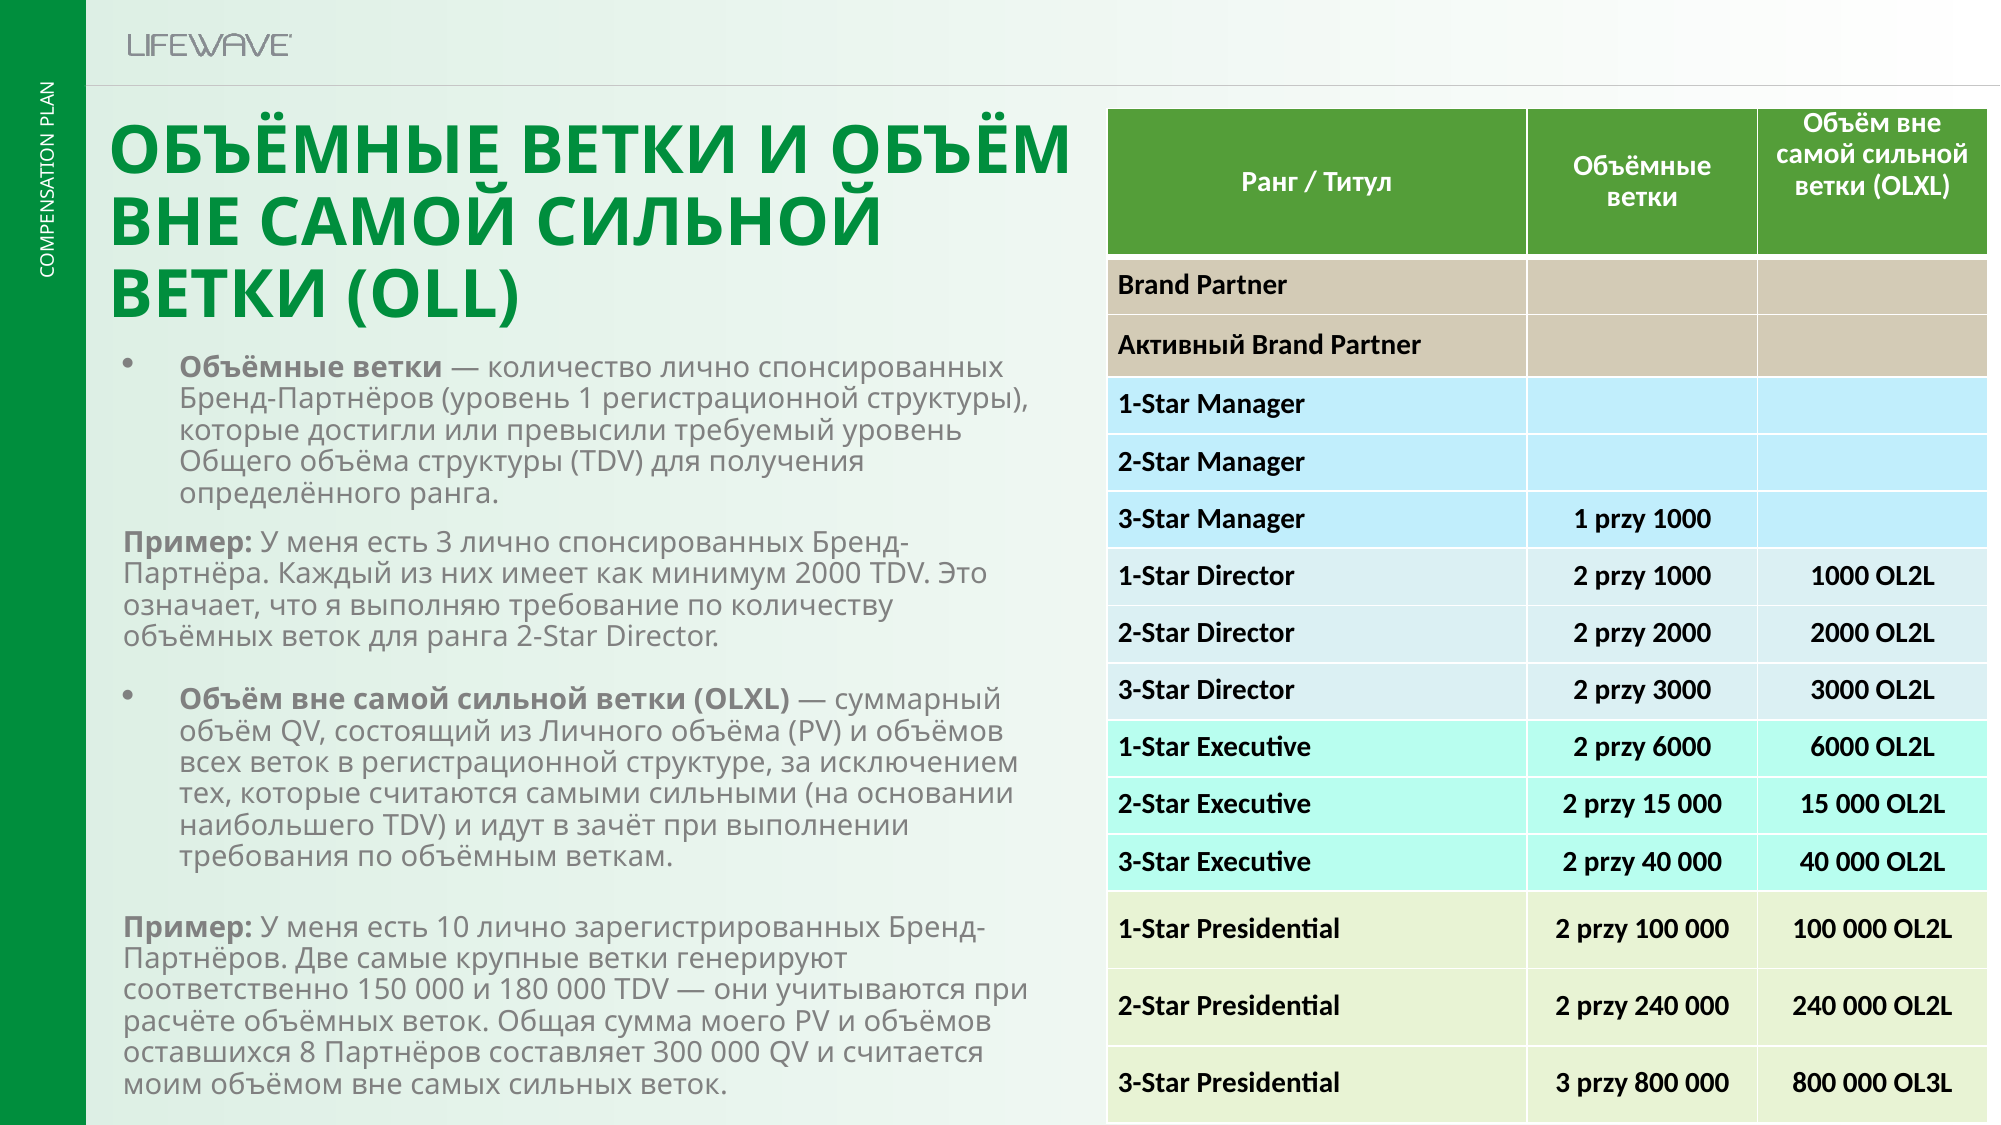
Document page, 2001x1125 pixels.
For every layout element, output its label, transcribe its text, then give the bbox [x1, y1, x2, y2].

table_cell [1528, 378, 1757, 433]
table_header Объём вне самой сильной ветки (OLXL) [1758, 109, 1987, 254]
table_cell 1-Star Manager [1108, 378, 1526, 433]
table_cell [1528, 435, 1757, 490]
table_header Объёмные ветки [1528, 109, 1757, 254]
table_cell 3-Star Director [1108, 664, 1526, 719]
table_cell [1528, 315, 1757, 376]
table_header Ранг / Титул [1108, 109, 1526, 254]
table_cell 3000 OL2L [1758, 664, 1987, 719]
table_cell 2-Star Manager [1108, 435, 1526, 490]
table_cell 240 000 OL2L [1758, 969, 1987, 1045]
table_cell 2000 OL2L [1758, 606, 1987, 662]
table_cell 2 przy 6000 [1528, 721, 1757, 776]
table_cell 2 przy 240 000 [1528, 969, 1757, 1045]
table_cell Активный Brand Partner [1108, 315, 1526, 376]
table_cell 2 przy 15 000 [1528, 778, 1757, 833]
table_cell 3 przy 800 000 [1528, 1047, 1757, 1122]
table_cell [1758, 435, 1987, 490]
list Объёмные ветки — количество лично спонсированных Бренд-Партнёров (уровень 1 регистрационной структуры), которые достигли или превысили требуемый уровень Общего объёма структуры (TDV) для получения определённого ранга. Пример: У меня есть 3 лично спонсированных Бренд-Партнёра. Каждый из них имеет как минимум 2000 TDV. Это означает, что я выполняю требование по количеству объёмных веток для ранга 2-Star Director. Объём вне самой сильной ветки (OLXL) — суммарный объём QV, состоящий из Личного объёма (PV) и объёмов всех веток в регистрационной структуре, за исключением тех, которые считаются самыми сильными (на основании наибольшего TDV) и идут в зачёт при выполнении требования по объёмным веткам. Пример: У меня есть 10 лично зарегистрированных Бренд-Партнёров. Две самые крупные ветки генерируют соответственно 150 000 и 180 000 TDV — они учитываются при расчёте объёмных веток. Общая сумма моего PV и объёмов оставшихся 8 Партнёров составляет 300 000 QV и считается моим объёмом вне самых сильных веток. [108, 345, 1067, 973]
table_cell 2 przy 40 000 [1528, 835, 1757, 890]
table_cell [1758, 492, 1987, 547]
table_cell 2-Star Director [1108, 606, 1526, 662]
table_cell 15 000 OL2L [1758, 778, 1987, 833]
table_cell 2 przy 2000 [1528, 606, 1757, 662]
table_cell 1-Star Presidential [1108, 892, 1526, 968]
table_cell 1-Star Director [1108, 549, 1526, 605]
table_cell [1758, 378, 1987, 433]
table_cell [1758, 260, 1987, 314]
table_cell 1000 OL2L [1758, 549, 1987, 605]
table_cell 2 przy 100 000 [1528, 892, 1757, 968]
table_cell 1-Star Executive [1108, 721, 1526, 776]
table_cell 6000 OL2L [1758, 721, 1987, 776]
list ОБЪЁМНЫЕ ВЕТКИ И ОБЪЁМ ВНЕ САМОЙ СИЛЬНОЙ ВЕТКИ (OLL) [93, 108, 1106, 182]
table_cell 3-Star Presidential [1108, 1047, 1526, 1122]
table_cell 800 000 OL3L [1758, 1047, 1987, 1122]
table_cell 40 000 OL2L [1758, 835, 1987, 890]
table_cell 100 000 OL2L [1758, 892, 1987, 968]
table_cell 2 przy 3000 [1528, 664, 1757, 719]
picture [126, 33, 292, 57]
table_cell [1528, 260, 1757, 314]
table_cell 2-Star Executive [1108, 778, 1526, 833]
table_cell 2-Star Presidential [1108, 969, 1526, 1045]
table_cell 3-Star Executive [1108, 835, 1526, 890]
table_cell Brand Partner [1108, 260, 1526, 314]
table_cell 1 przy 1000 [1528, 492, 1757, 547]
table_cell 3-Star Manager [1108, 492, 1526, 547]
table_cell 2 przy 1000 [1528, 549, 1757, 605]
table_cell [1758, 315, 1987, 376]
